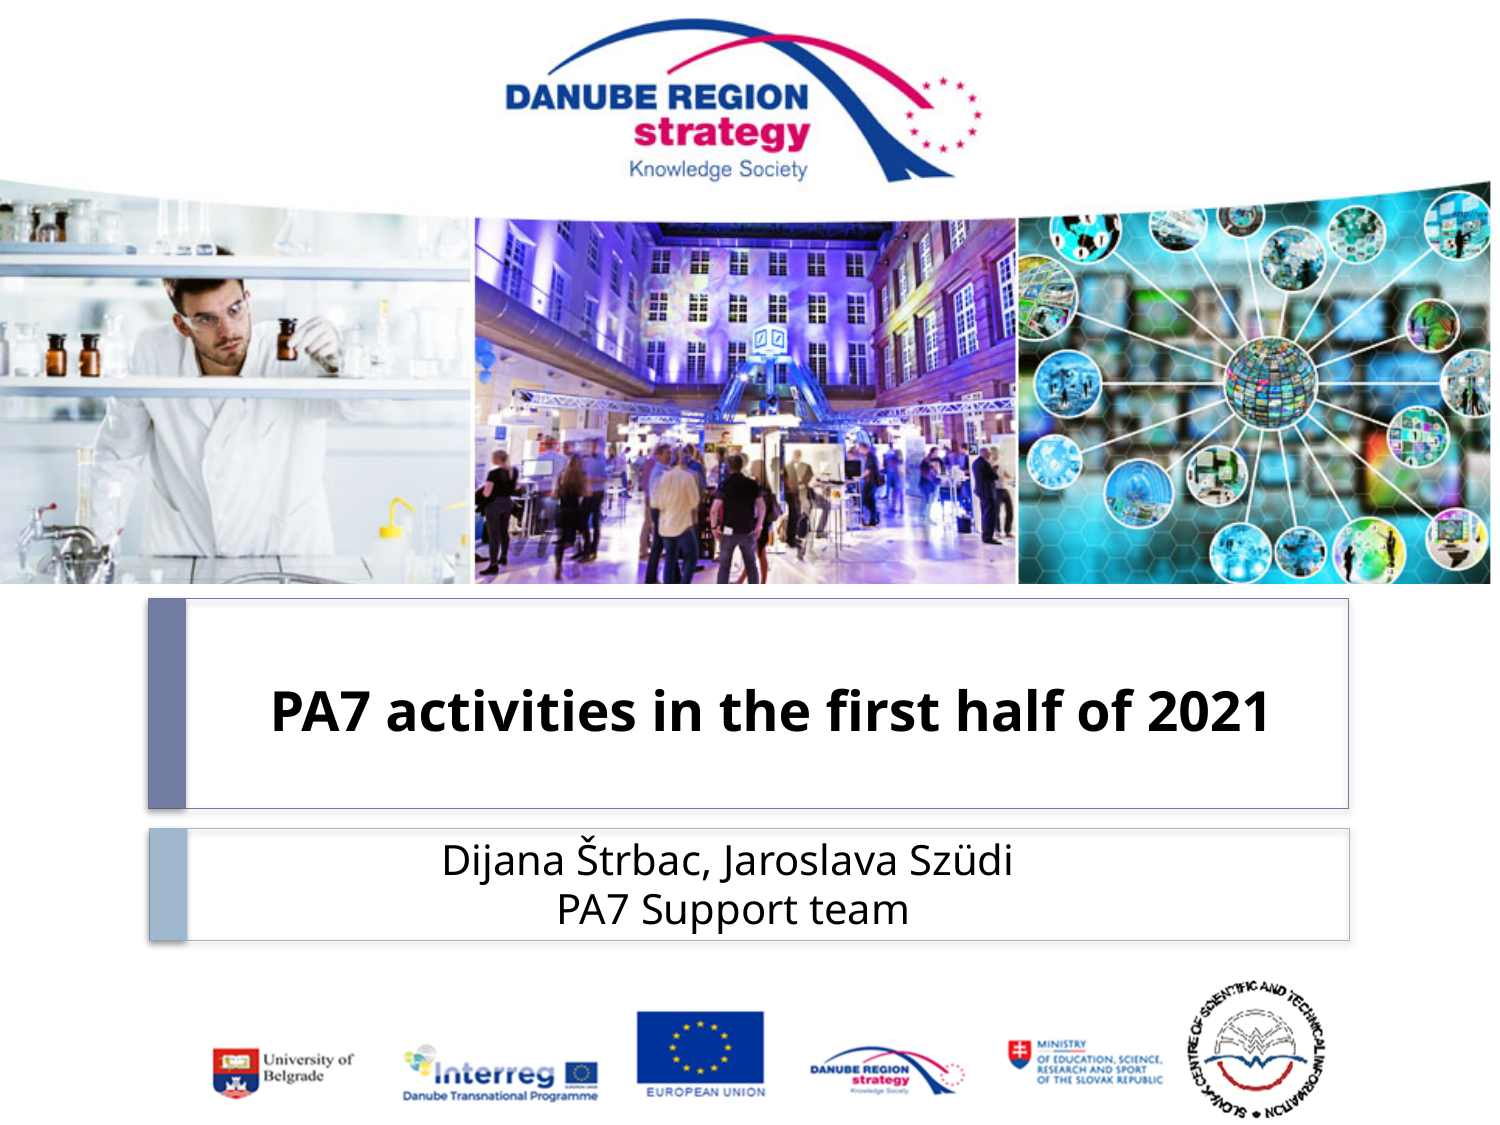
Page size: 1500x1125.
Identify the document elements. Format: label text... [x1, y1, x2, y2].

picture [169, 978, 1360, 1123]
picture [0, 0, 1491, 584]
text_box Dijana Štrbac, Jaroslava Szüdi PA7 Support team [107, 825, 1360, 941]
title PA7 activities in the first half of 2021 [183, 668, 1360, 808]
